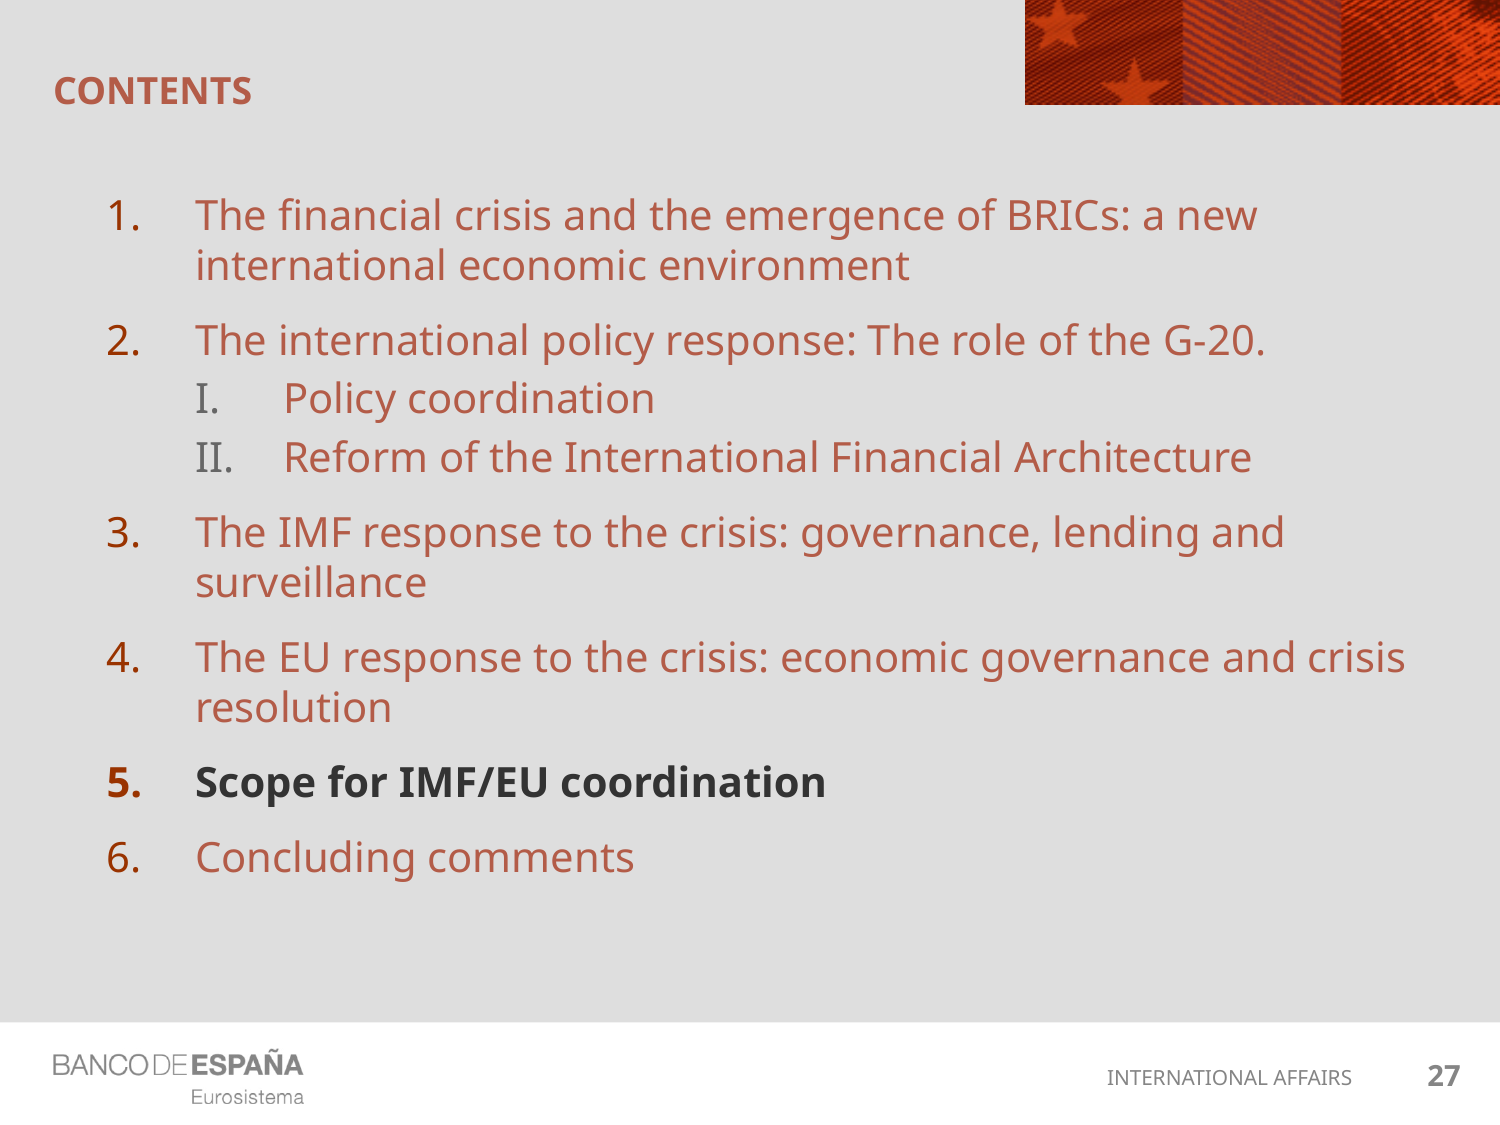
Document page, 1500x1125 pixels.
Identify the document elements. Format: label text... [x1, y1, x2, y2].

title CONTENTS [37, 17, 1011, 162]
picture [1025, 0, 1500, 105]
slide_number 27 [1390, 1049, 1477, 1104]
list The financial crisis and the emergence of BRICs: a new international economic environment The international policy response: The role of the G-20. Policy coordination Reform of the International Financial Architecture The IMF response to the crisis: governance, lending and surveillance The EU response to the crisis: economic governance and crisis resolution Scope for IMF/EU coordination Concluding comments [47, 180, 1455, 941]
picture [53, 1048, 304, 1104]
